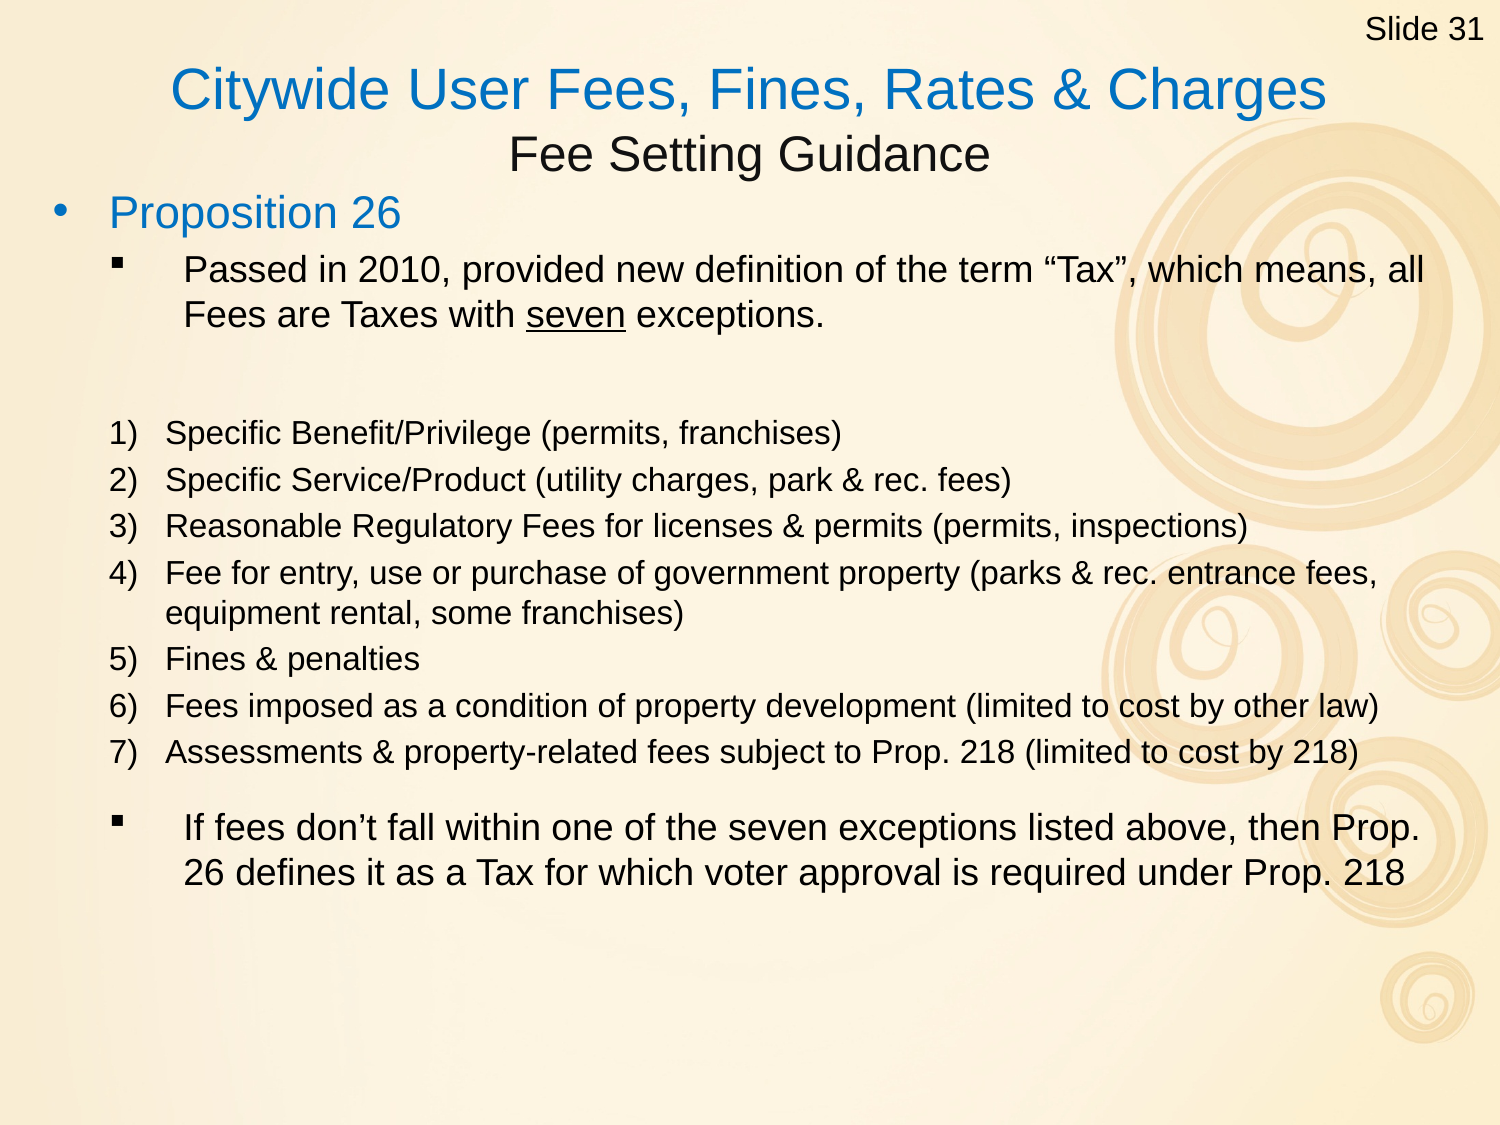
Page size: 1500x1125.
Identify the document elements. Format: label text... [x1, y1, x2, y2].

picture [0, 0, 1500, 1125]
list Proposition 26 Passed in 2010, provided new definition of the term “Tax”, which means, all Fees are Taxes with seven exceptions. Specific Benefit/Privilege (permits, franchises) Specific Service/Product (utility charges, park & rec. fees) Reasonable Regulatory Fees for licenses & permits (permits, inspections) Fee for entry, use or purchase of government property (parks & rec. entrance fees, equipment rental, some franchises) Fines & penalties Fees imposed as a condition of property development (limited to cost by other law) Assessments & property-related fees subject to Prop. 218 (limited to cost by 218) If fees don’t fall within one of the seven exceptions listed above, then Prop. 26 defines it as a Tax for which voter approval is required under Prop. 218 [37, 174, 1463, 1000]
title Citywide User Fees, Fines, Rates & Charges Fee Setting Guidance [75, 50, 1425, 183]
slide_number Slide 31 [1149, 0, 1500, 75]
